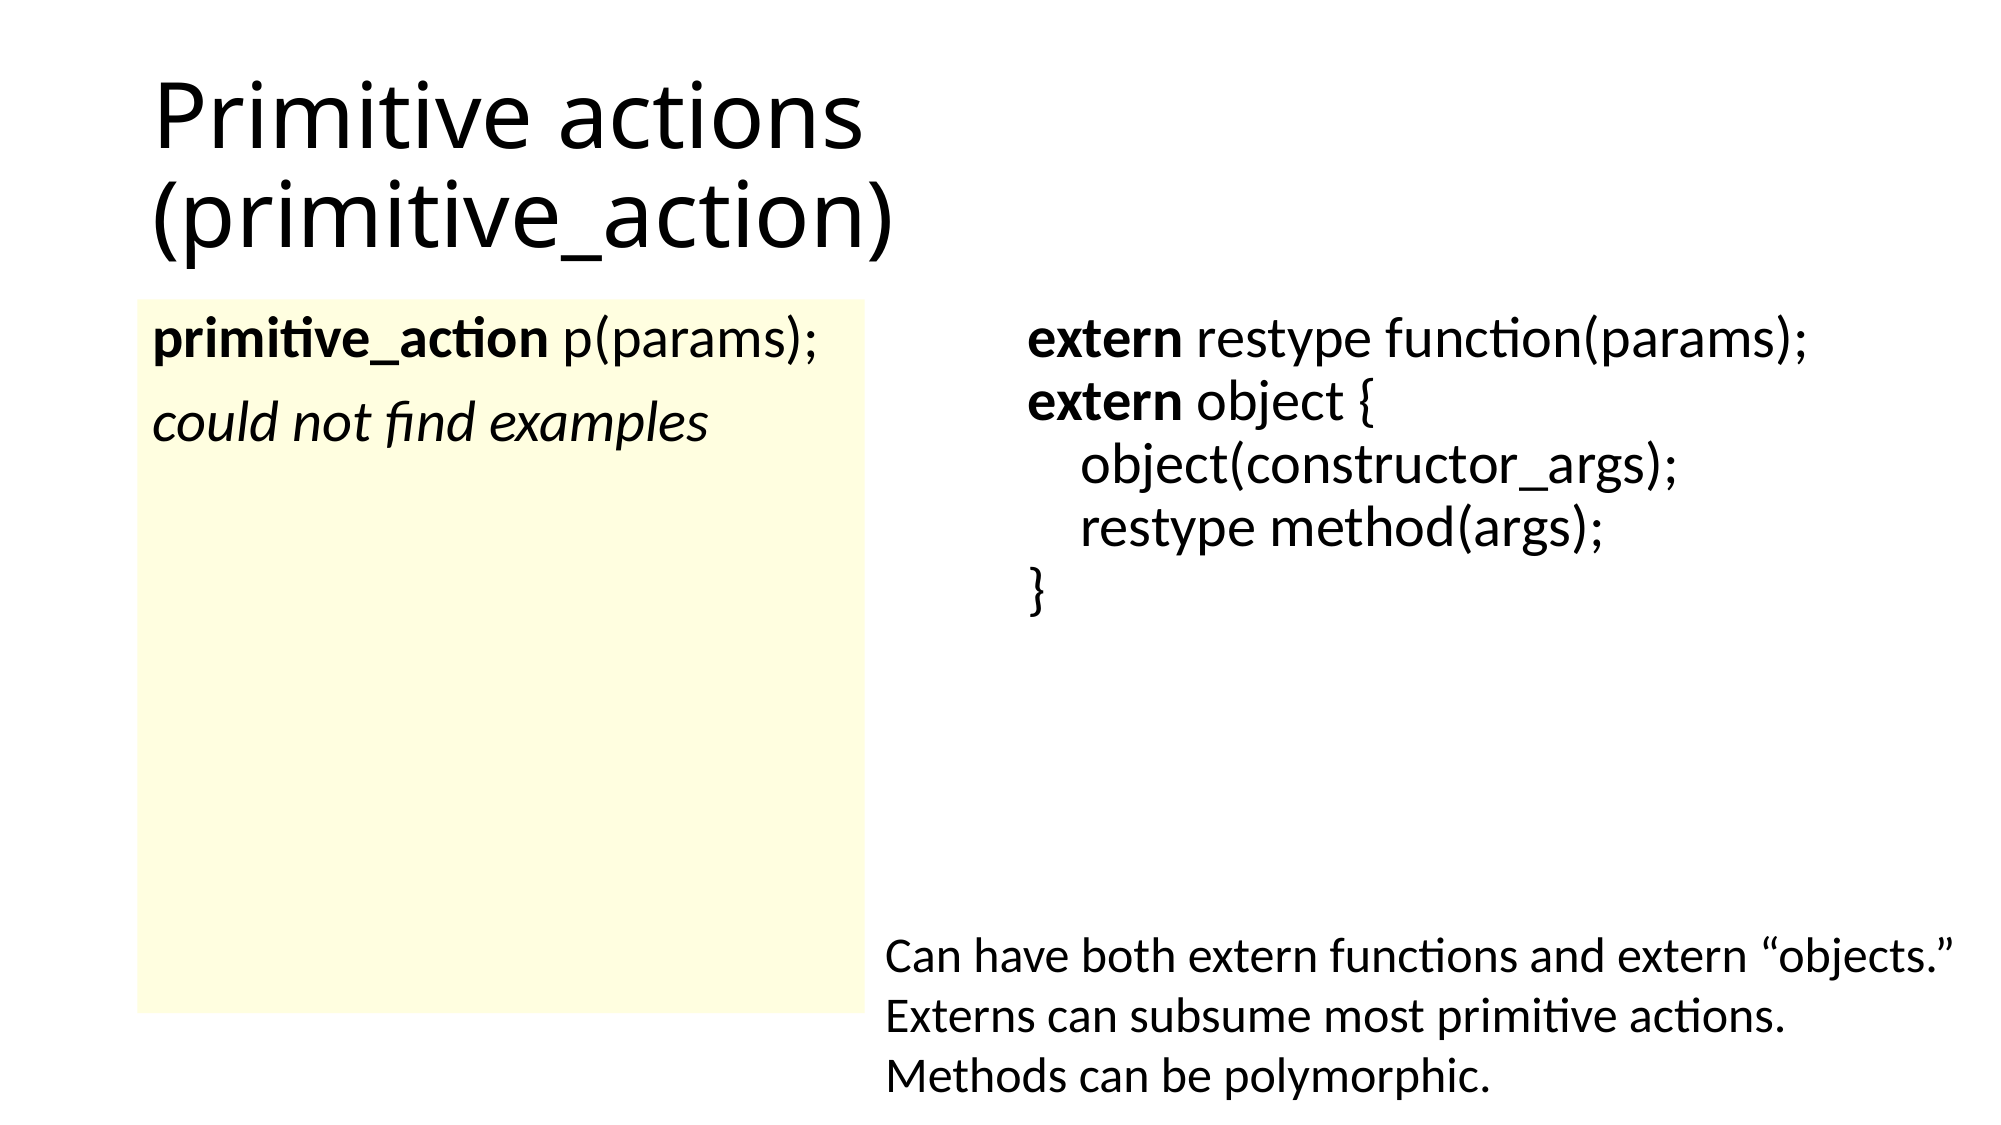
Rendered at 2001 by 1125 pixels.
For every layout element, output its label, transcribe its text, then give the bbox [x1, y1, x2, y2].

list extern restype function(params); extern object { object(constructor_args); restype method(args); } [1012, 299, 1863, 914]
title Primitive actions (primitive_action) [137, 59, 1863, 278]
list primitive_action p(params); could not find examples [137, 299, 865, 1014]
text_box Can have both extern functions and extern “objects.” Externs can subsume most primitive actions. Methods can be polymorphic. [870, 914, 1971, 1110]
